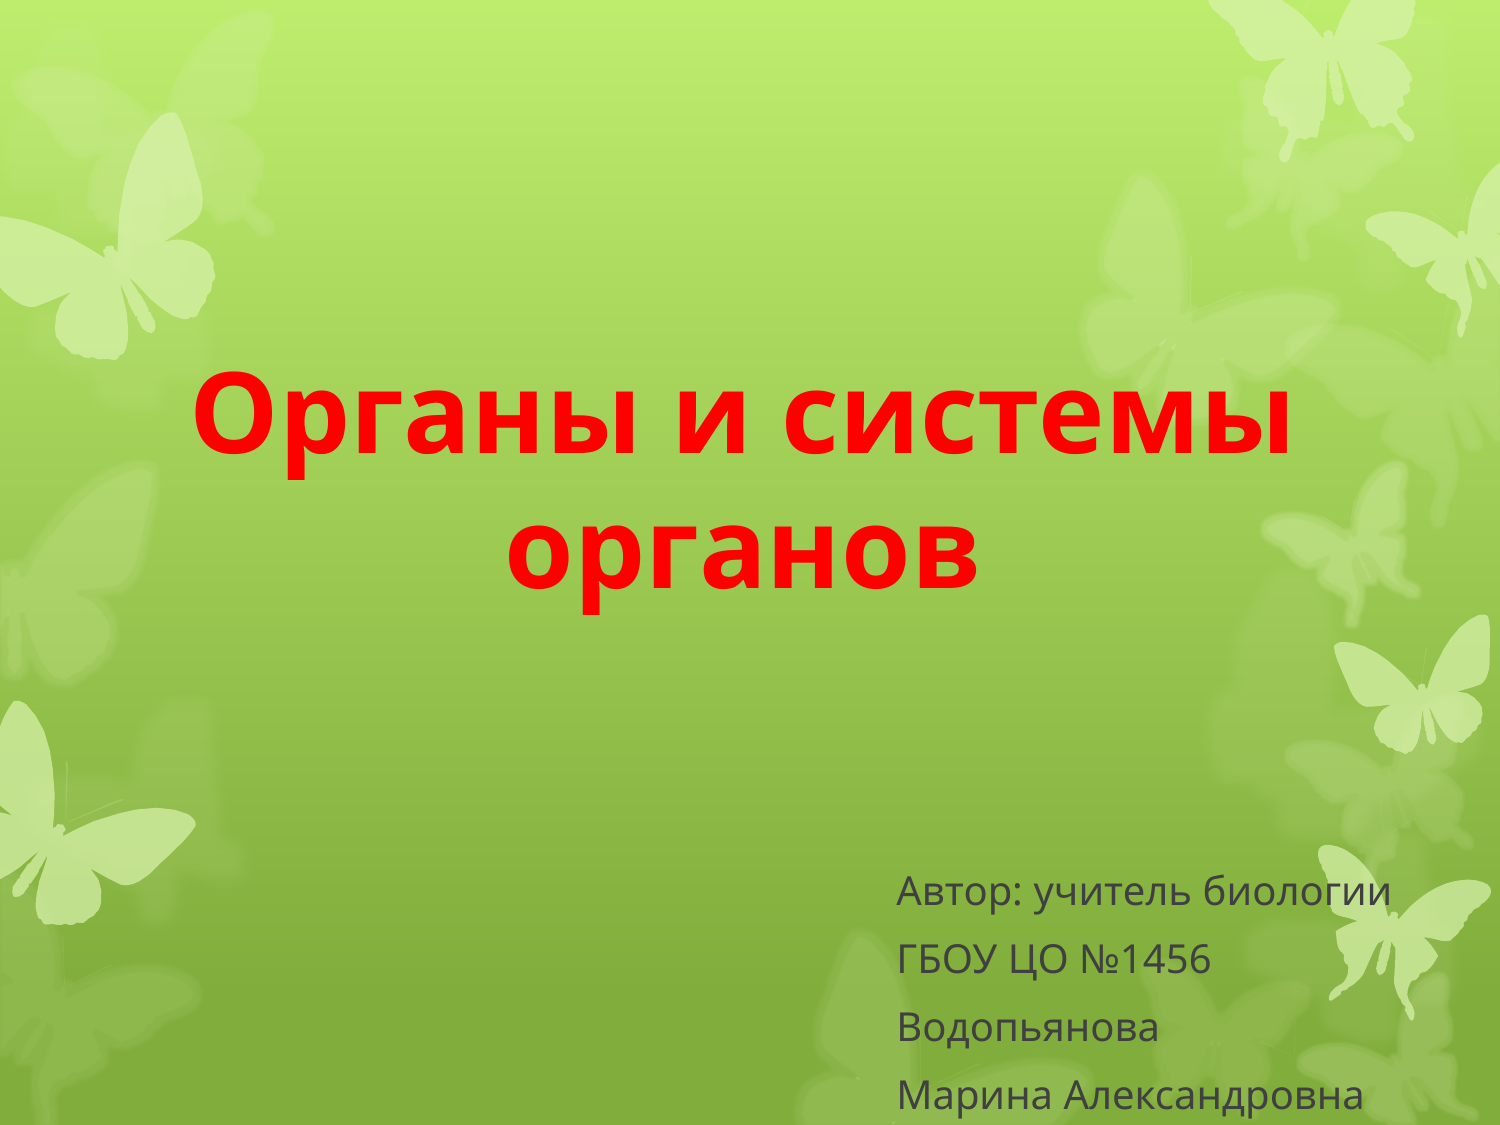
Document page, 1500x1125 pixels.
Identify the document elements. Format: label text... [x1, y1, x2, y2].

subtitle Автор: учитель биологии ГБОУ ЦО №1456 Водопьянова Марина Александровна [881, 857, 1500, 1125]
title Органы и системы органов [159, 113, 1327, 619]
